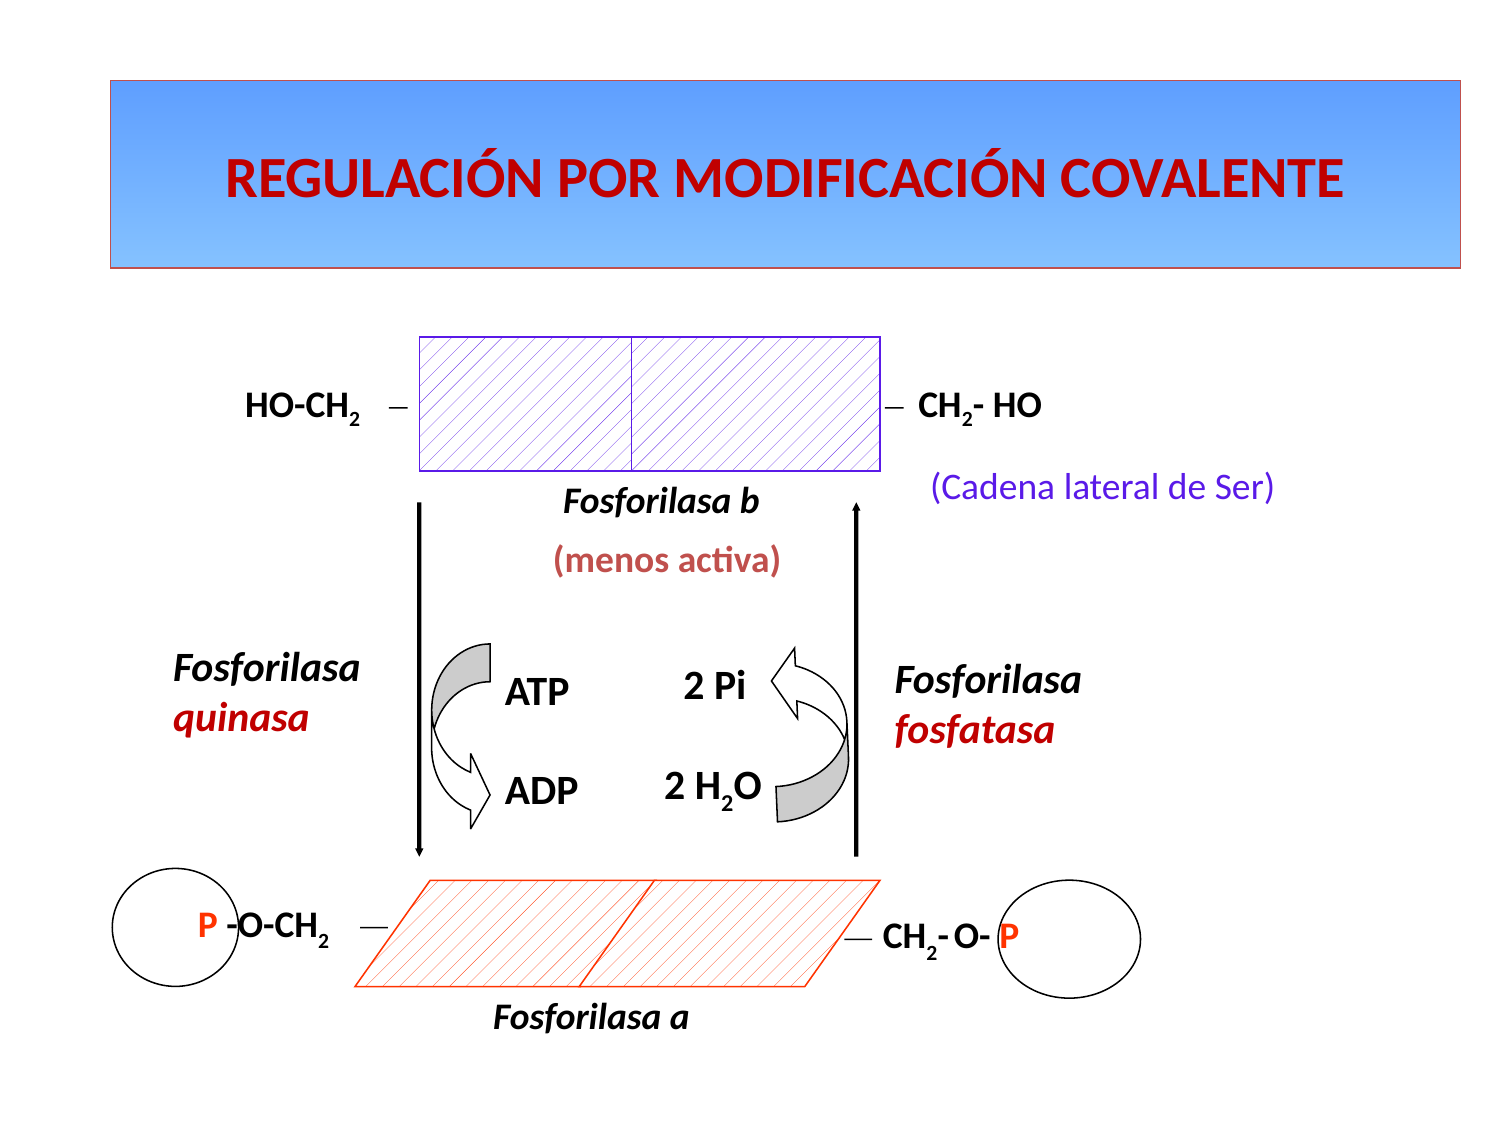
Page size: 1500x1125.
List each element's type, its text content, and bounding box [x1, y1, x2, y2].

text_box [111, 336, 1353, 1045]
text_box REGULACIÓN POR MODIFICACIÓN COVALENTE [110, 80, 1461, 268]
